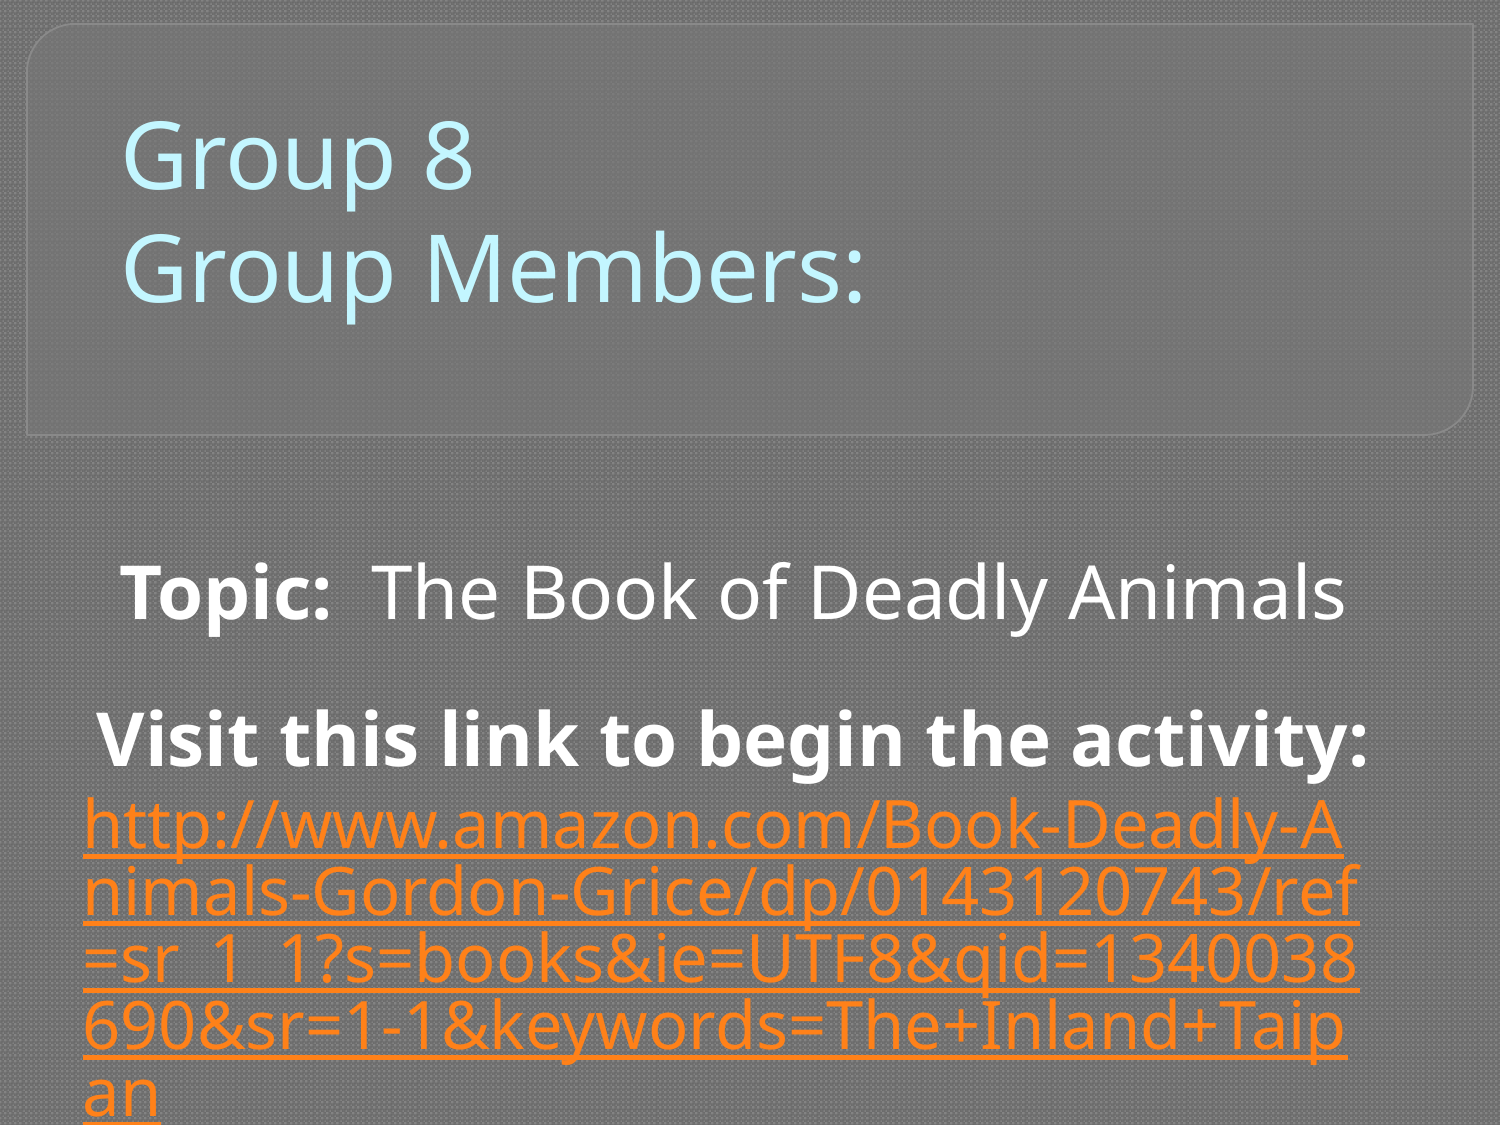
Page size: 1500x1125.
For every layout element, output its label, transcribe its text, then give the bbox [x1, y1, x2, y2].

subtitle Topic: The Book of Deadly Animals Visit this link to begin the activity: http://www.amazon.com/Book-Deadly-Animals-Gordon-Grice/dp/0143120743/ref=sr_1_1?s=books&ie=UTF8&qid=1340038690&sr=1-1&keywords=The+Inland+Taipan [75, 537, 1425, 925]
title Group 8 Group Members: [112, 87, 1388, 329]
